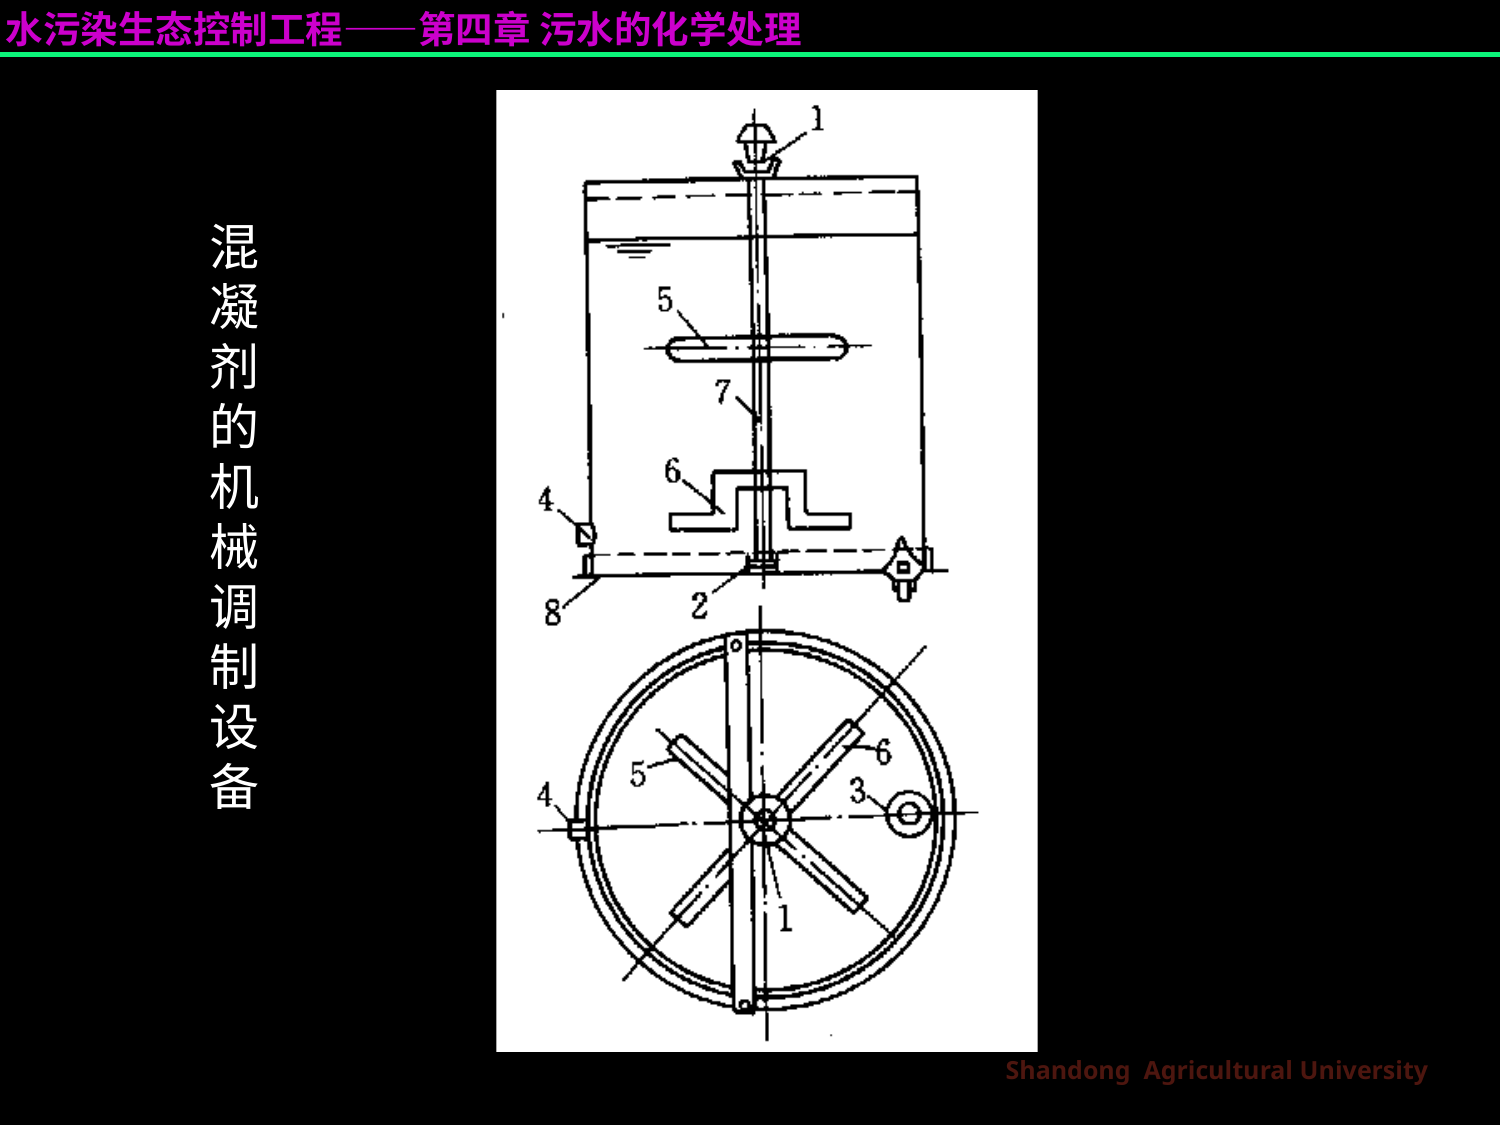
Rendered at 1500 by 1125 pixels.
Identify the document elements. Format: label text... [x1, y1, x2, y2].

text_box 混凝剂的机械调制设备 [194, 207, 301, 823]
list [496, 89, 1039, 1053]
